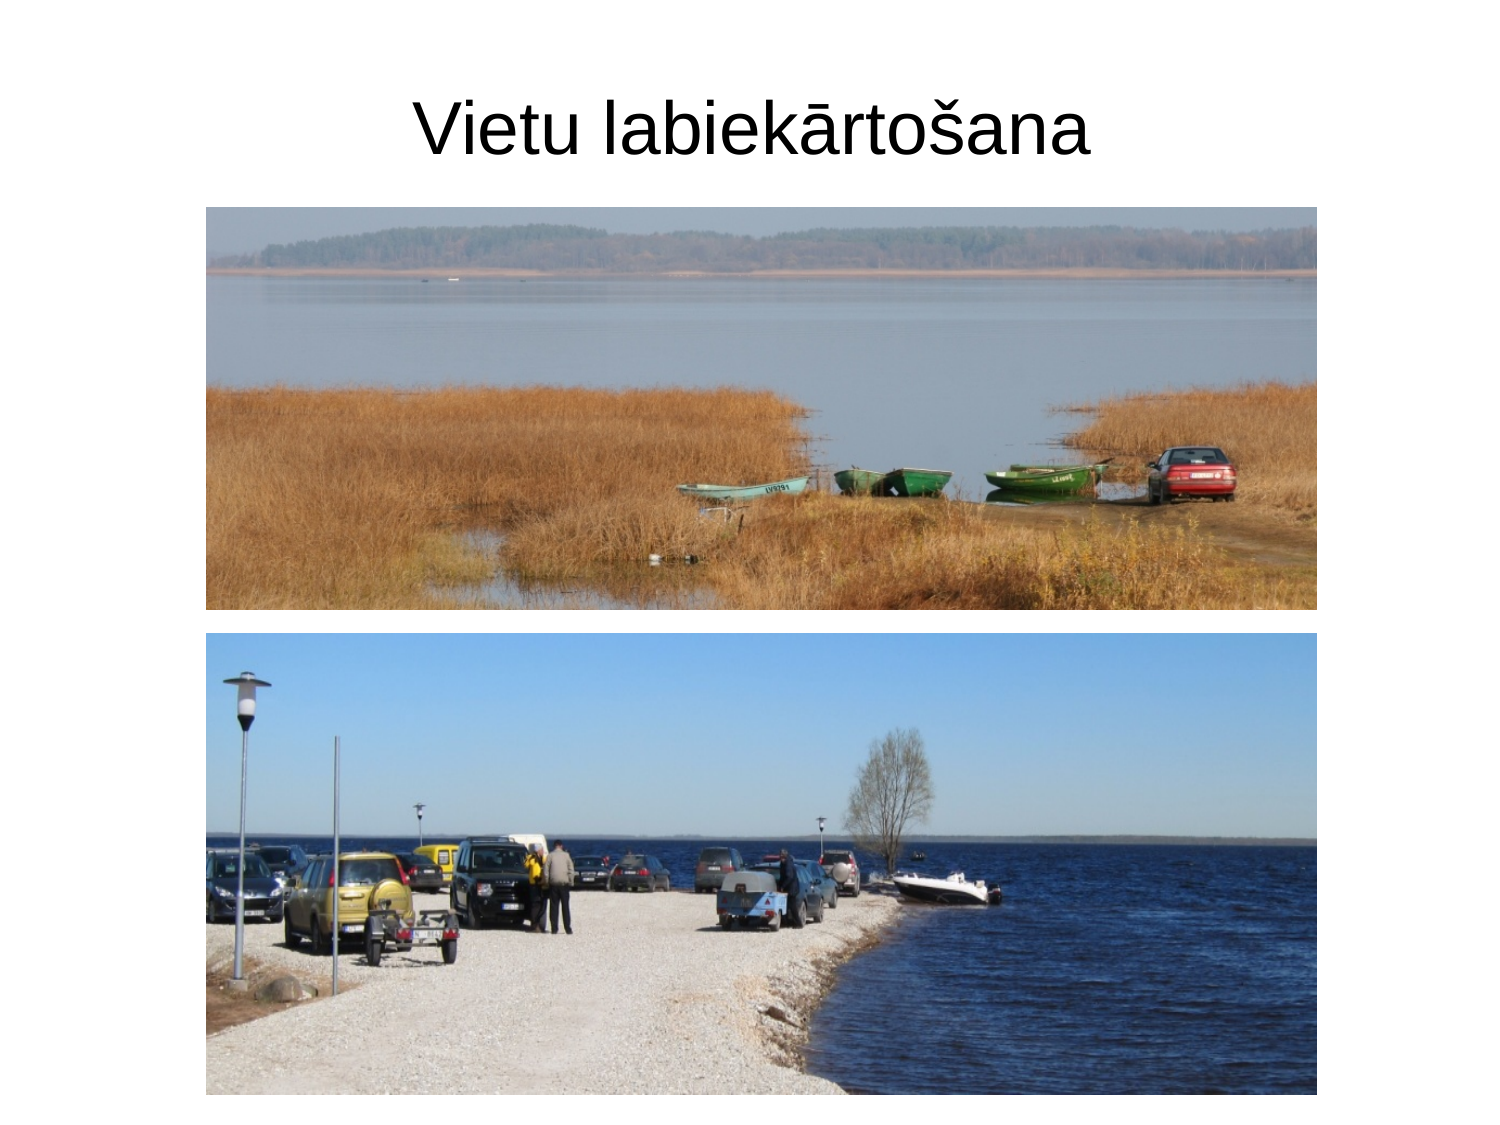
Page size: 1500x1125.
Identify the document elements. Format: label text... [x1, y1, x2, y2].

title Vietu labiekārtošana [76, 30, 1428, 219]
picture [206, 632, 1318, 1095]
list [206, 207, 1318, 610]
